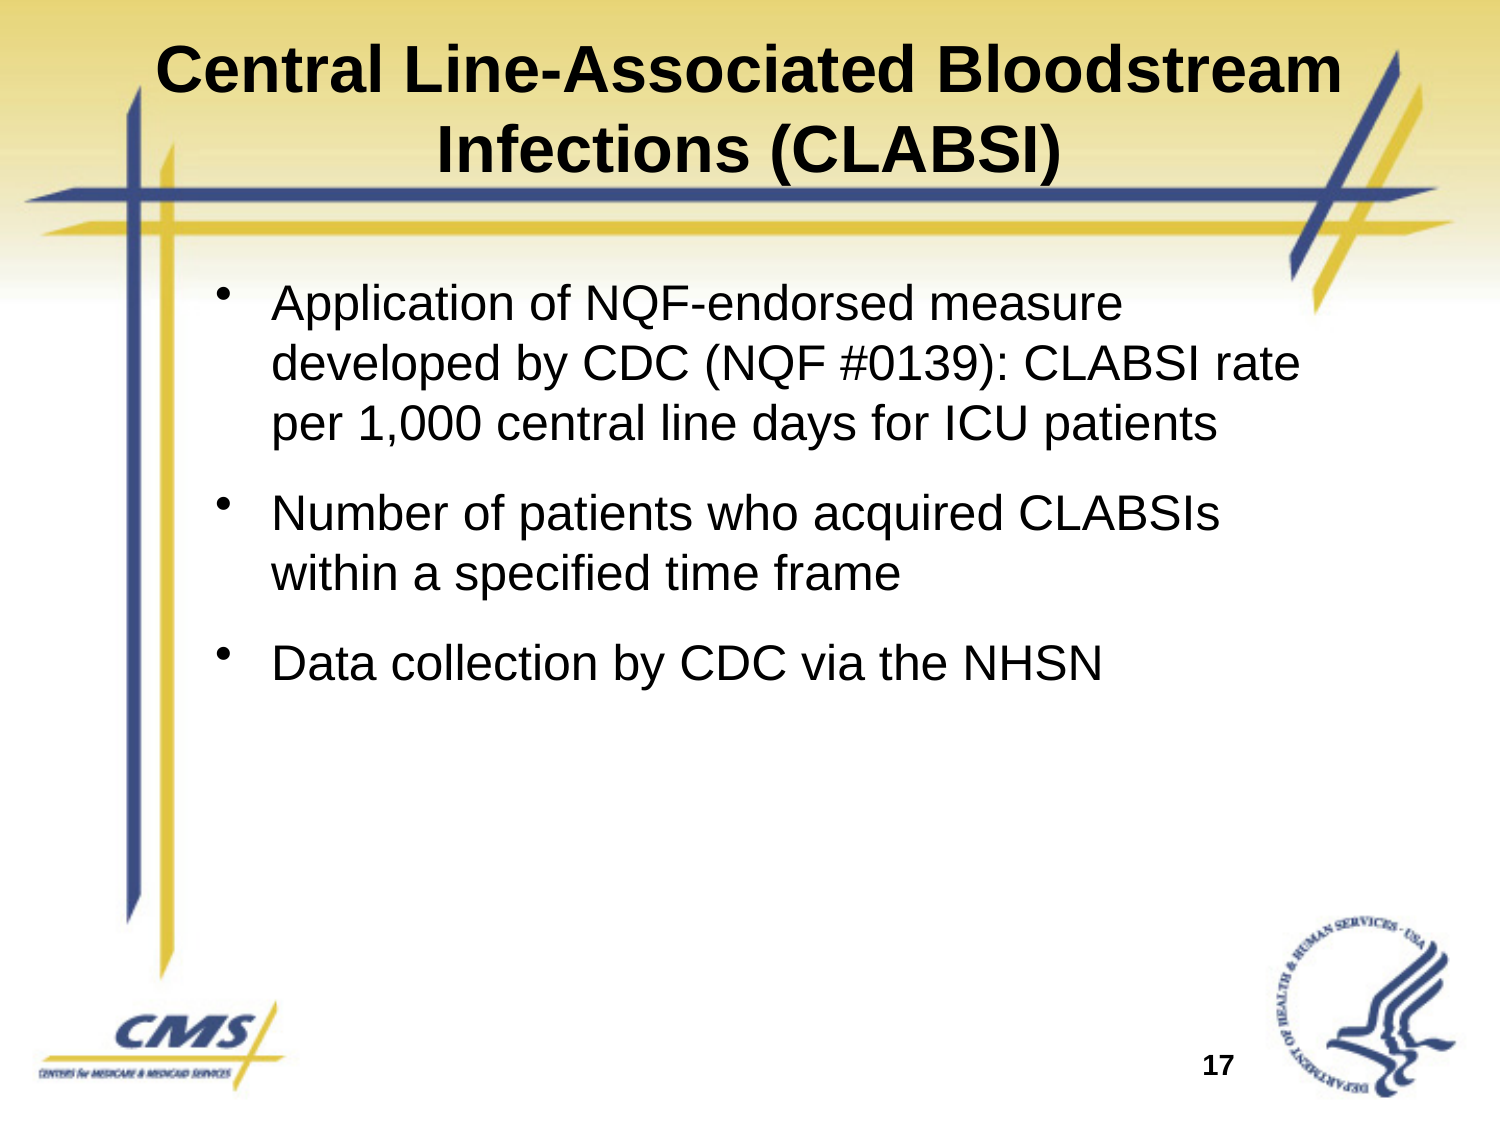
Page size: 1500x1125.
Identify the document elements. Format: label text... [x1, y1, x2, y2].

title Central Line-Associated Bloodstream Infections (CLABSI) [112, 12, 1388, 201]
list Application of NQF-endorsed measure developed by CDC (NQF #0139): CLABSI rate per 1,000 central line days for ICU patients Number of patients who acquired CLABSIs within a specified time frame Data collection by CDC via the NHSN [199, 262, 1376, 988]
picture [0, 0, 1500, 1125]
